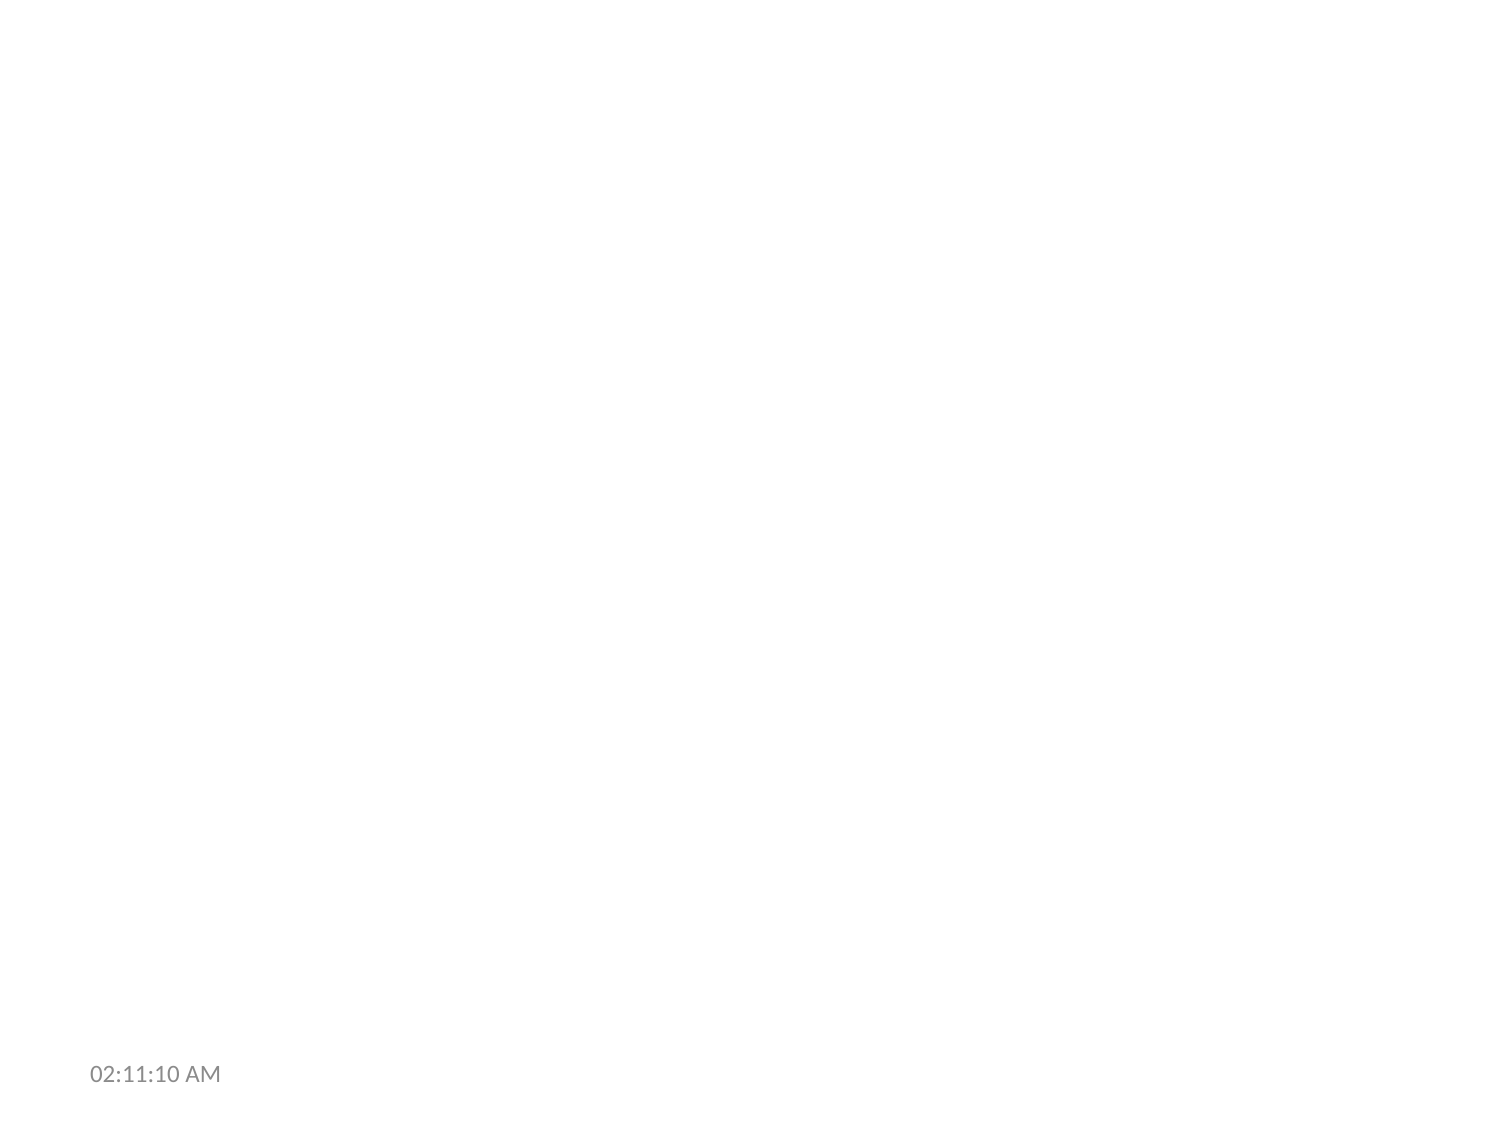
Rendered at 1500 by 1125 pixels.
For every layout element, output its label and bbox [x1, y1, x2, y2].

slide_number [75, 1042, 425, 1103]
